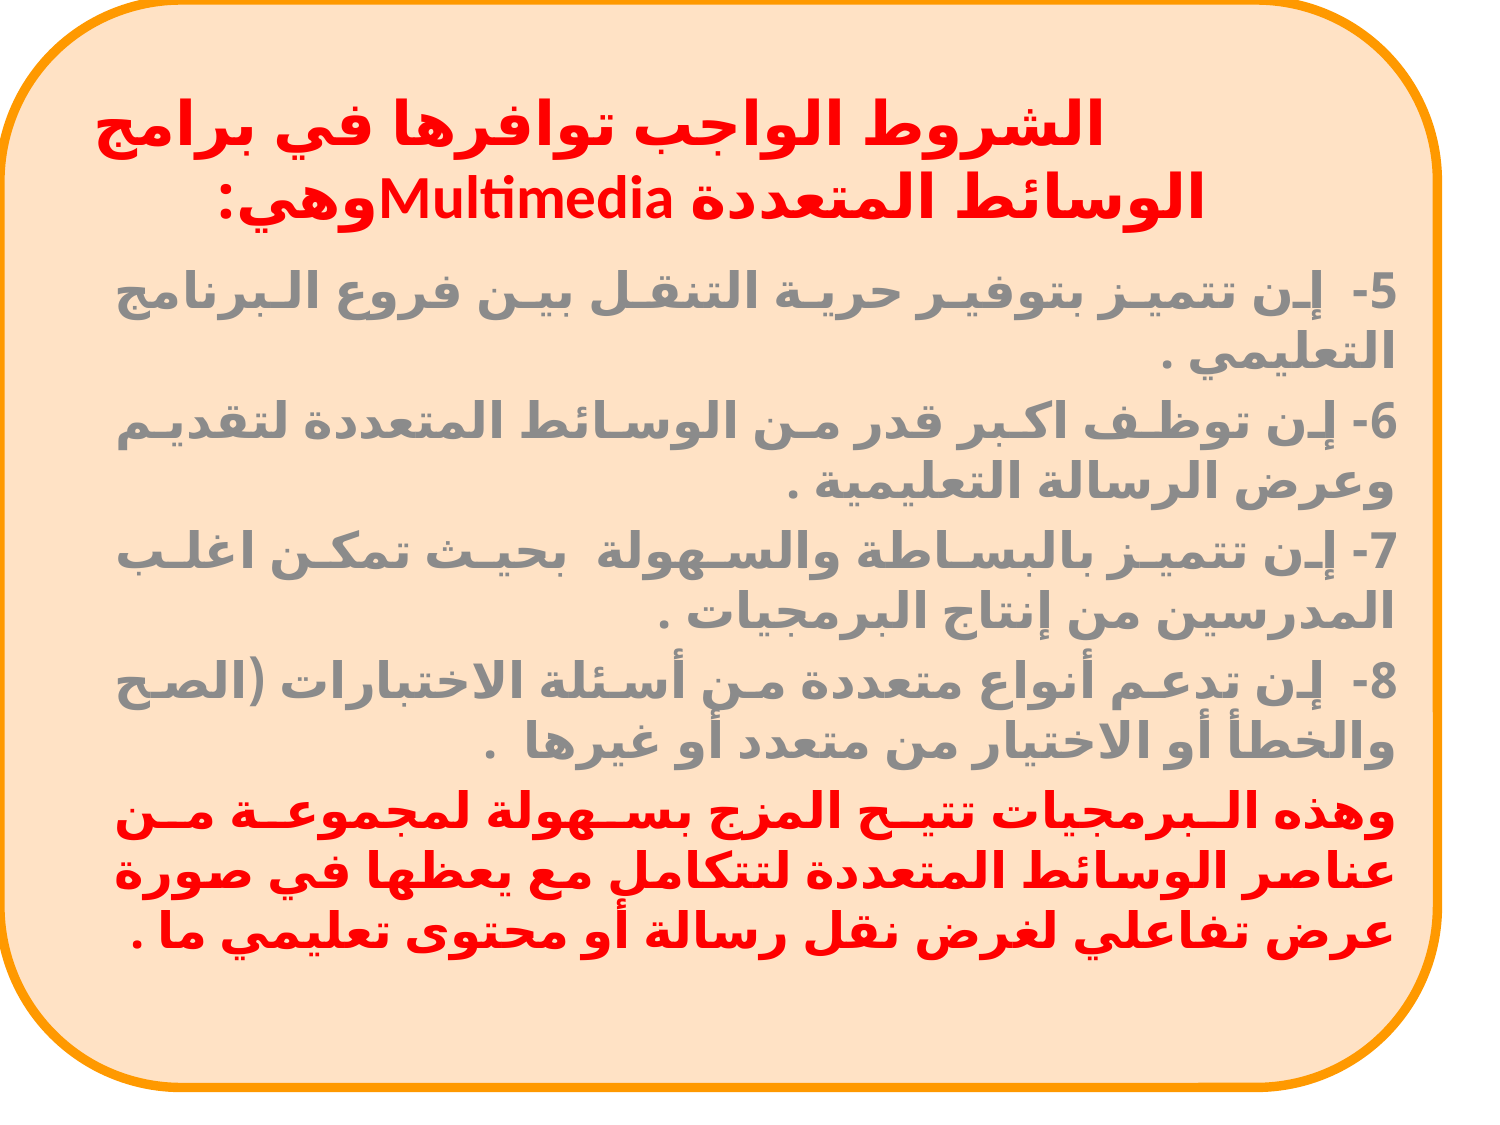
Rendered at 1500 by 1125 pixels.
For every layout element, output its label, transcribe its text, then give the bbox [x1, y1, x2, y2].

subtitle 5- إن تتميز بتوفير حرية التنقل بين فروع البرنامج التعليمي . 6- إن توظف اكبر قدر من الوسائط المتعددة لتقديم وعرض الرسالة التعليمية . 7- إن تتميز بالبساطة والسهولة بحيث تمكن اغلب المدرسين من إنتاج البرمجيات . 8- إن تدعم أنواع متعددة من أسئلة الاختبارات (الصح والخطأ أو الاختيار من متعدد أو غيرها . وهذه البرمجيات تتيح المزج بسهولة لمجموعة من عناصر الوسائط المتعددة لتتكامل مع يعظها في صورة عرض تفاعلي لغرض نقل رسالة أو محتوى تعليمي ما . [99, 249, 1413, 1038]
title الشروط الواجب توافرها في برامج الوسائط المتعددة Multimediaوهي: [75, 75, 1350, 241]
text_box [0, 0, 1438, 1088]
